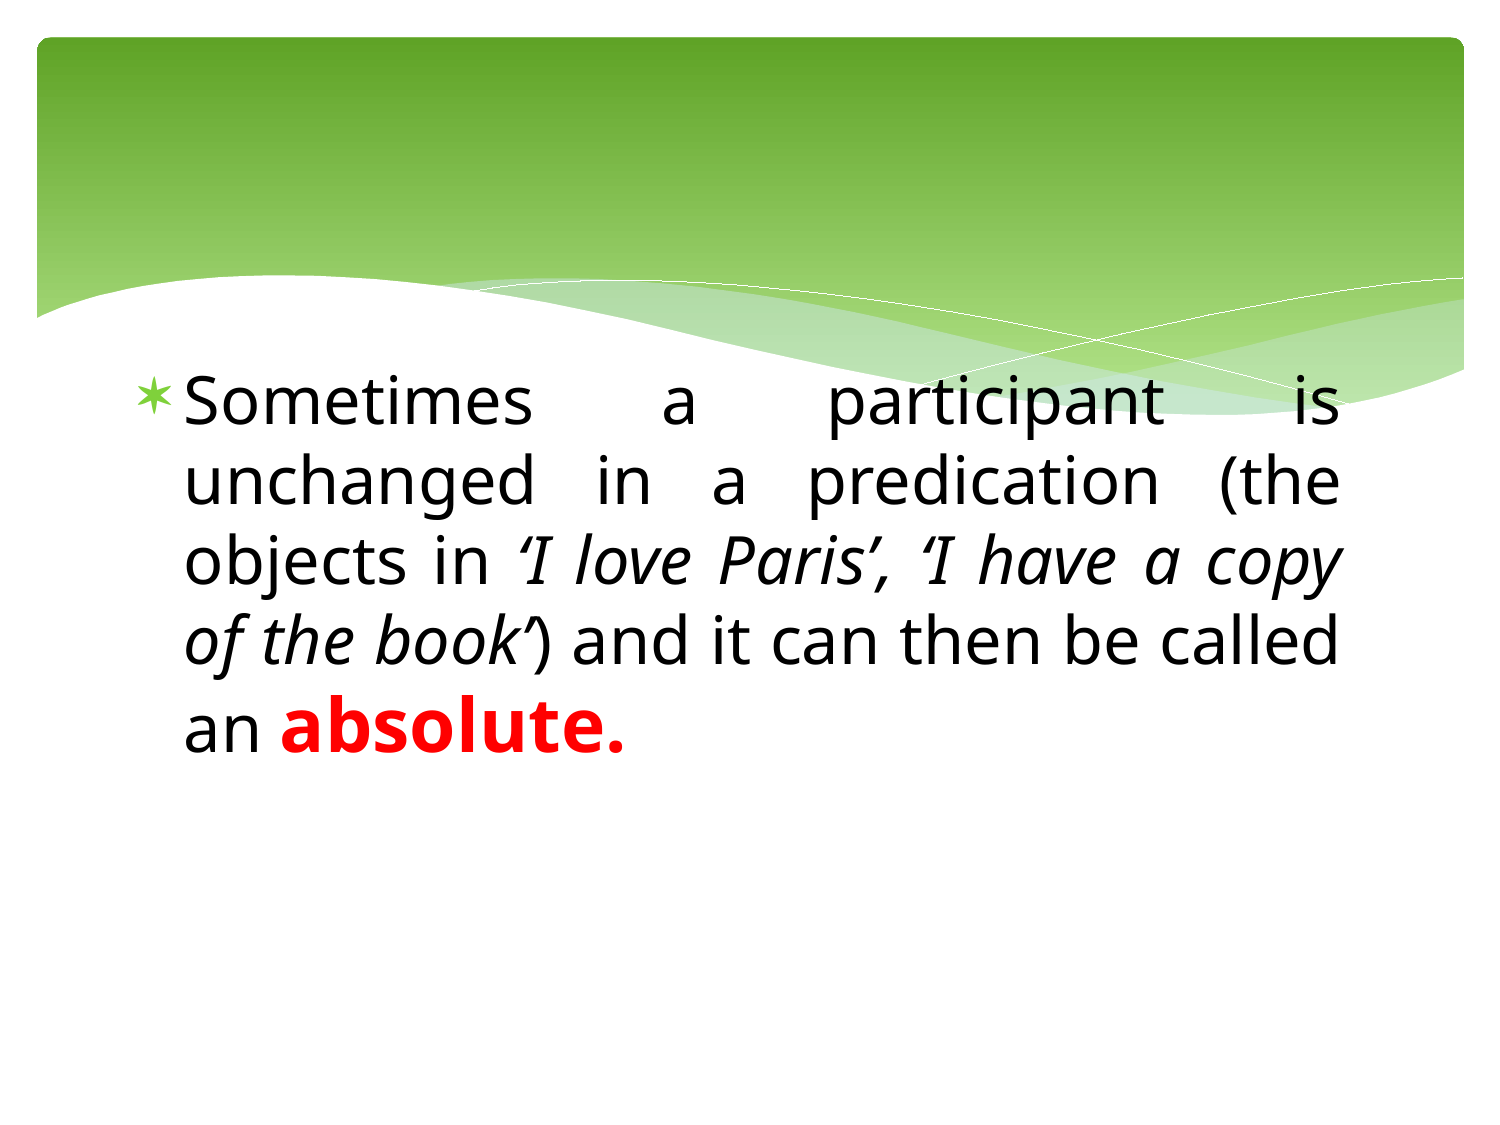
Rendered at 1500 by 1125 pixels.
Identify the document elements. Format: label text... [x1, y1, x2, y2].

list Sometimes a participant is unchanged in a predication (the objects in ‘I love Paris’, ‘I have a copy of the book’) and it can then be called an absolute. [123, 349, 1359, 916]
